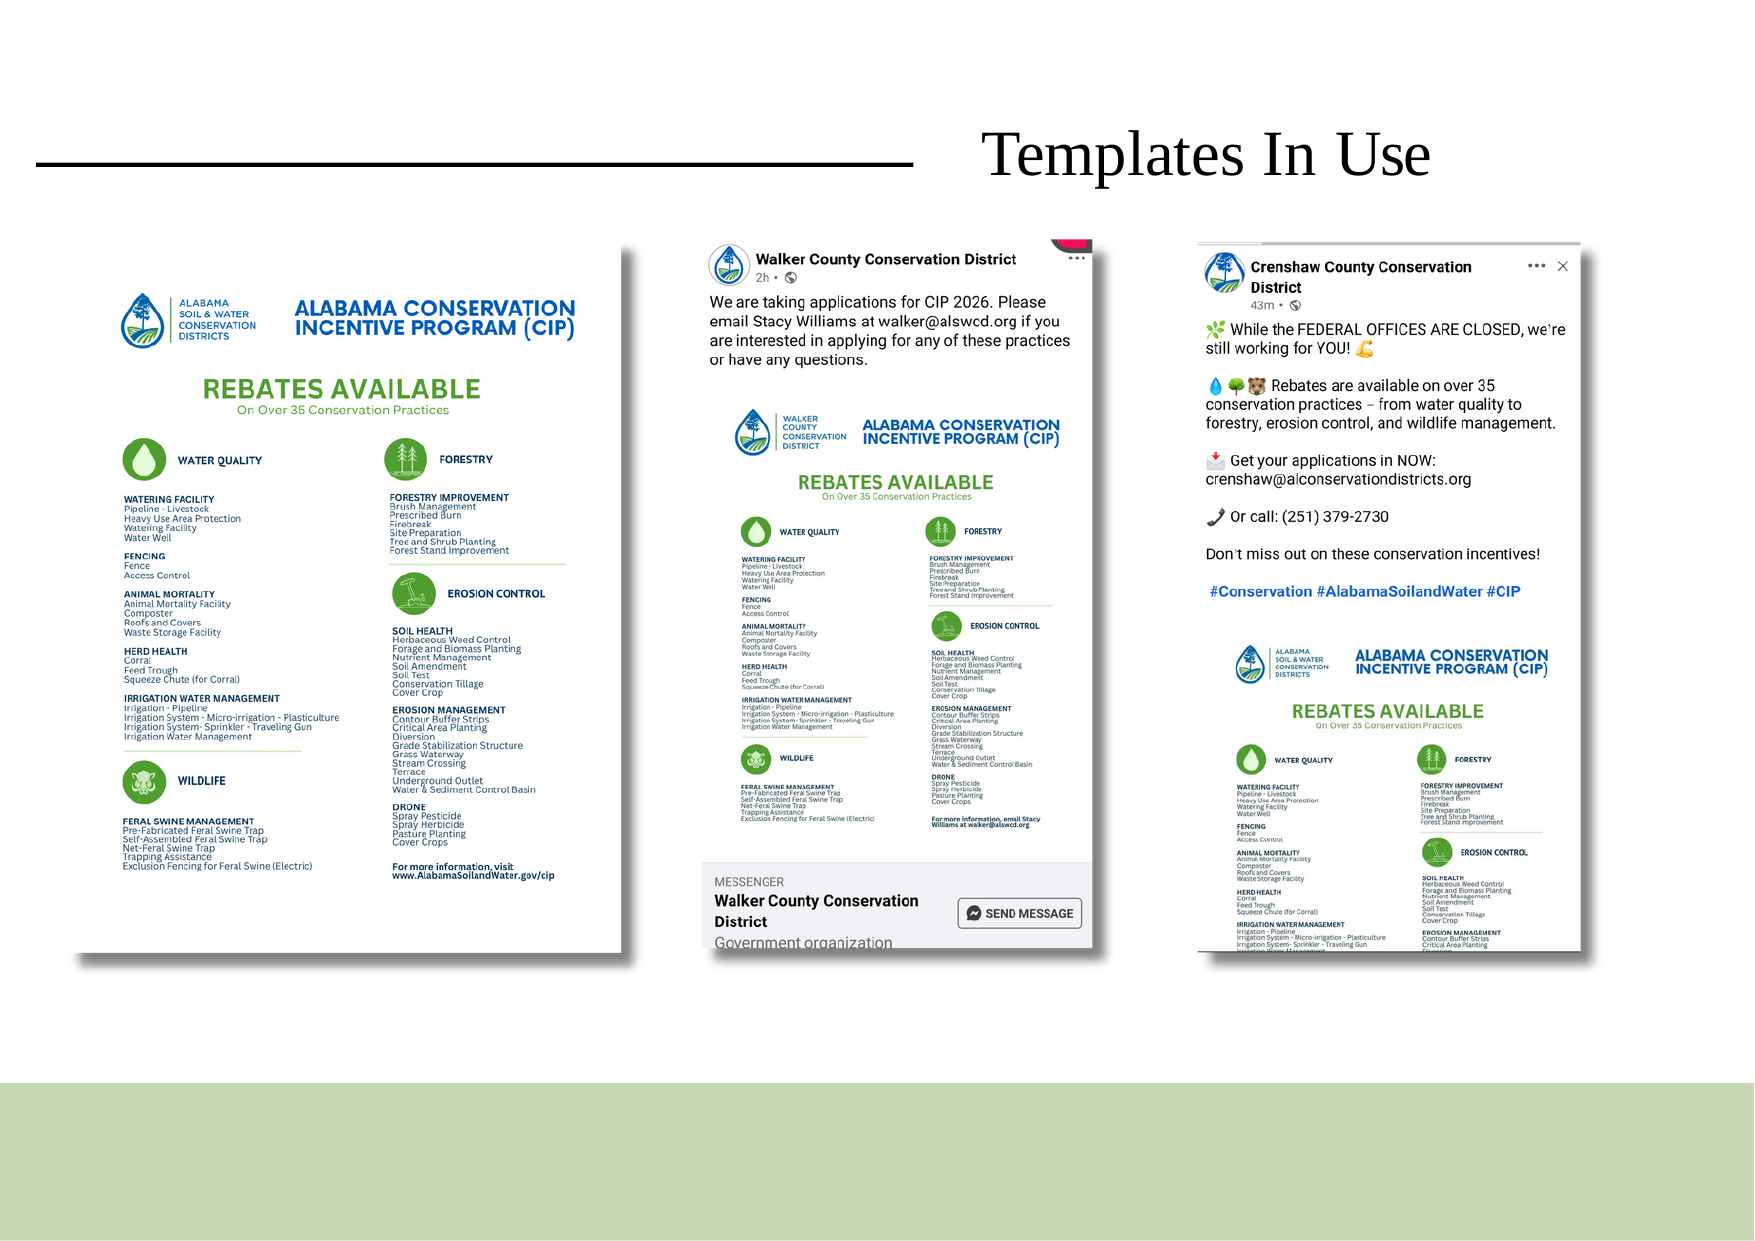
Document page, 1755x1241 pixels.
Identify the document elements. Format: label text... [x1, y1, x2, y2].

text_box [0, 1083, 1755, 1241]
picture [699, 224, 1119, 987]
text_box [36, 162, 914, 167]
picture [63, 231, 648, 986]
picture [1194, 225, 1607, 992]
title Templates In Use [978, 109, 1437, 319]
